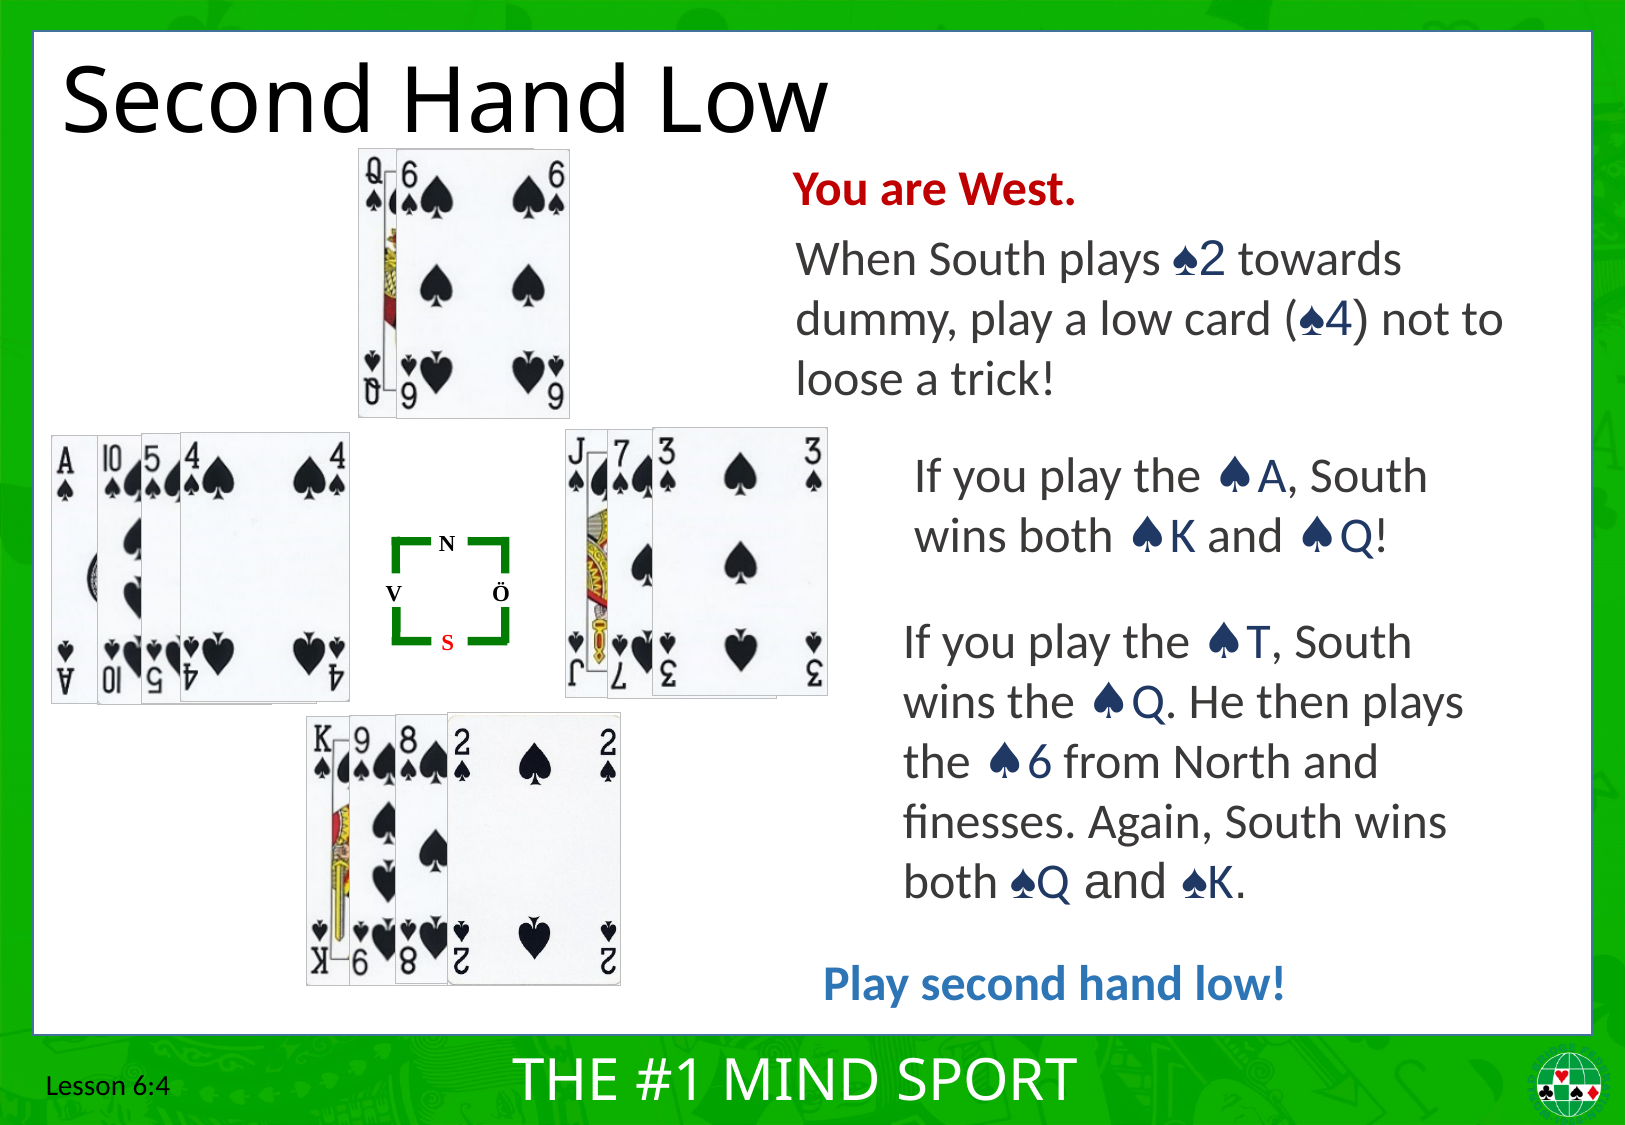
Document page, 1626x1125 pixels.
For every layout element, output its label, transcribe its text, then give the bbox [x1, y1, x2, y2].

picture [0, 0, 1626, 1125]
text_box When South plays ♠2 towards dummy, play a low card (♠4) not to loose a trick! [780, 218, 1535, 413]
text_box If you play the ♠T, South wins the ♠Q. He then plays the ♠6 from North and finesses. Again, South wins both ♠Q and ♠K. [888, 600, 1506, 916]
title Second Hand Low [46, 42, 1157, 163]
text_box Play second hand low! [808, 943, 1504, 1018]
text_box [370, 520, 526, 663]
text_box You are West. [778, 148, 1474, 223]
text_box If you play the ♠A, South wins both ♠K and ♠Q! [899, 435, 1517, 570]
